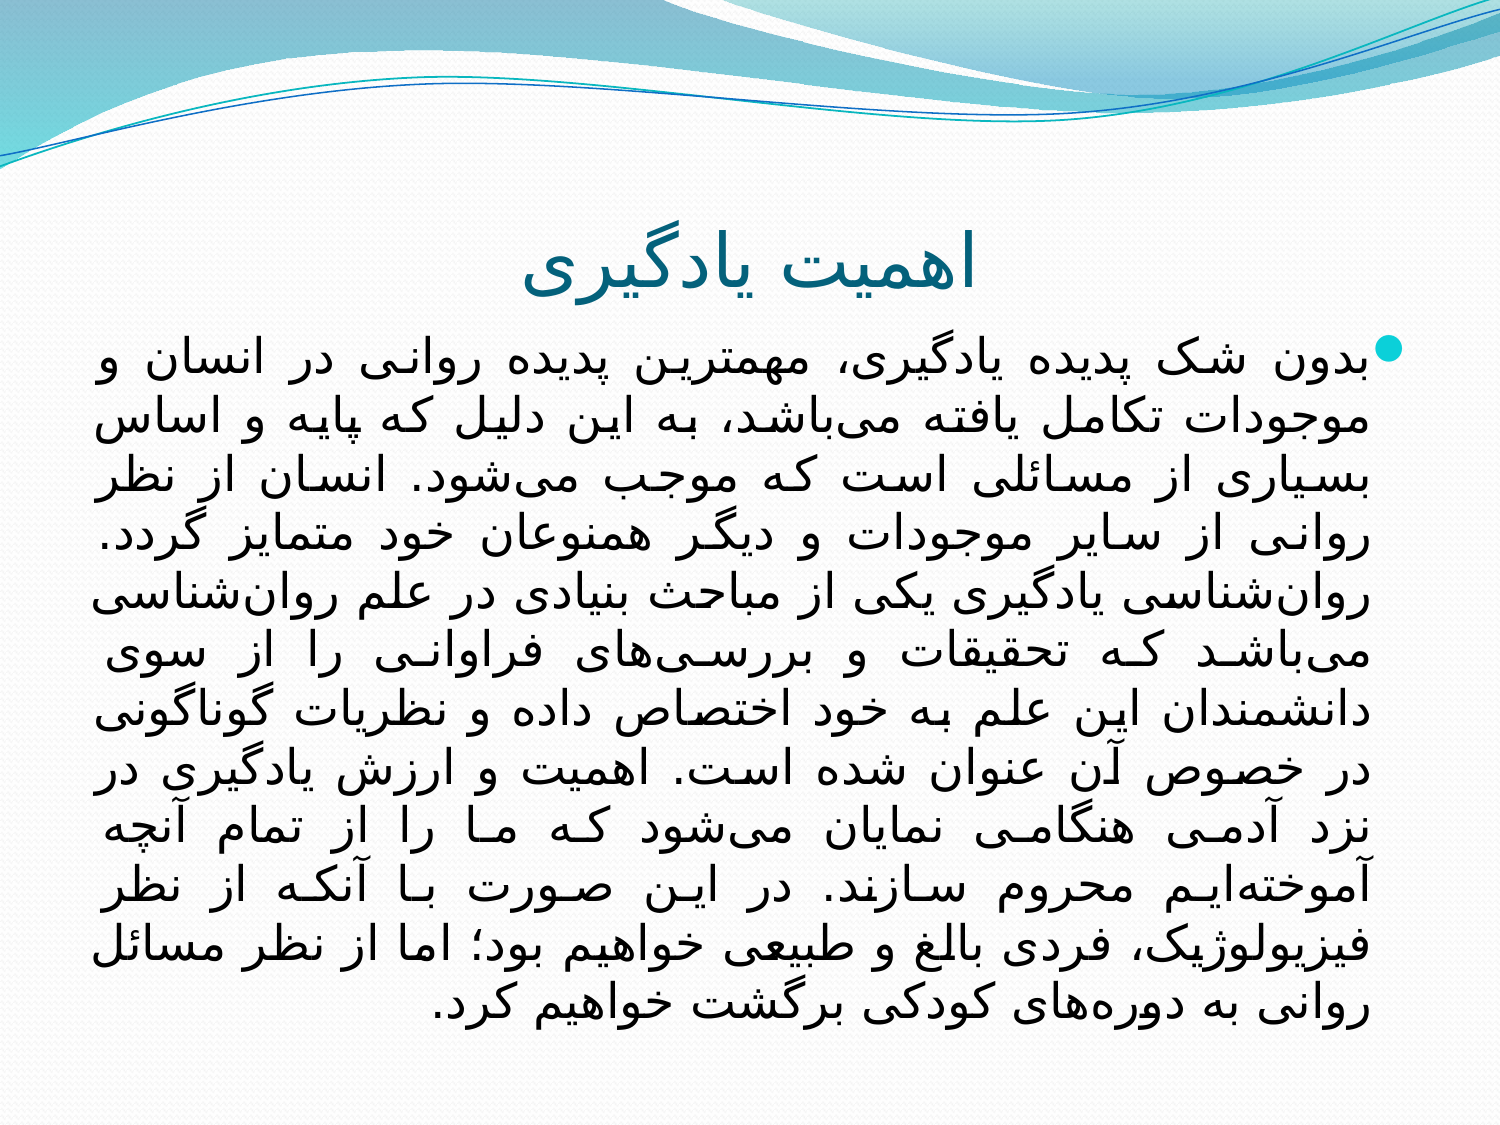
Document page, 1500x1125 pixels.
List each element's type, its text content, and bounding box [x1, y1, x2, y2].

list بدون شک پدیده یادگیری، مهمترین پدیده روانی در انسان و موجودات تکامل یافته می‌باشد، به این دلیل که پایه و اساس بسیاری از مسائلی است که موجب می‌شود. انسان از نظر روانی از سایر موجودات و دیگر همنوعان خود متمایز گردد. روان‌شناسی یادگیری یکی از مباحث بنیادی در علم روان‌شناسی می‌باشد که تحقیقات و بررسی‌های فراوانی را از سوی دانشمندان این علم به خود اختصاص داده و نظریات گوناگونی در خصوص آن عنوان شده است. اهمیت و ارزش یادگیری در نزد آدمی هنگامی نمایان می‌شود که ما را از تمام آنچه آموخته‌ایم محروم سازند. در این صورت با آنکه از نظر فیزیولوژیک، فردی بالغ و طبیعی خواهیم بود؛ اما از نظر مسائل روانی به دوره‌های کودکی برگشت خواهیم کرد. [75, 317, 1425, 1038]
title اهمیت یادگیری [75, 115, 1425, 303]
